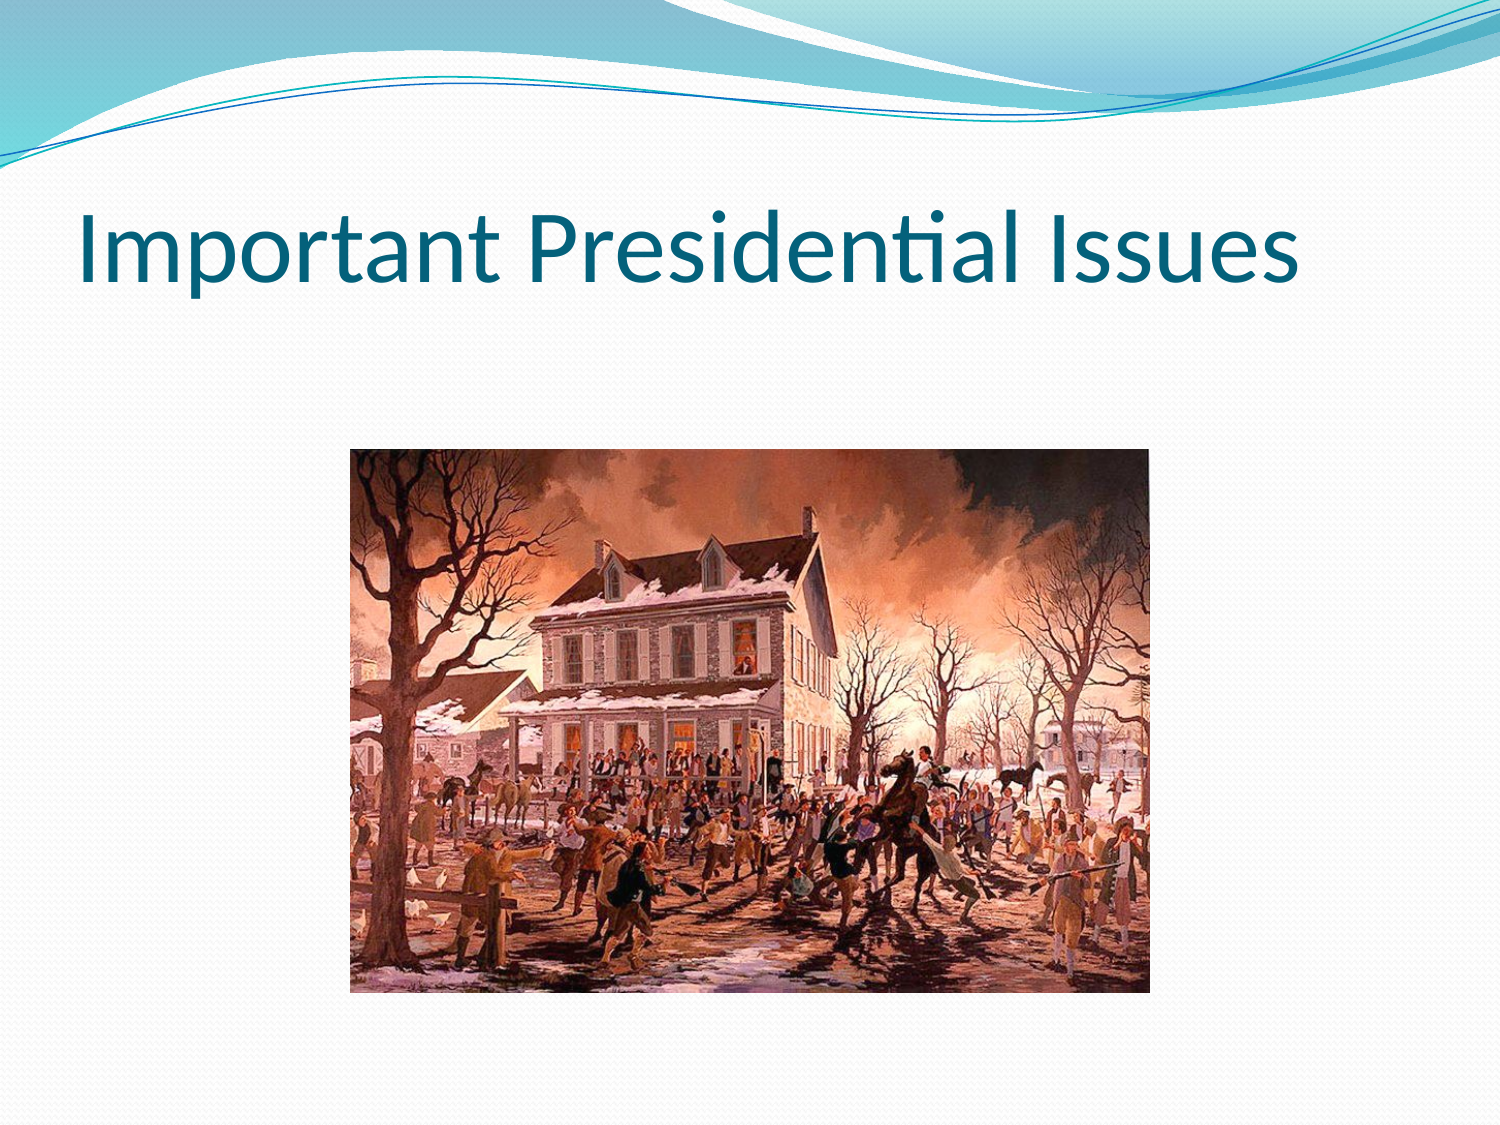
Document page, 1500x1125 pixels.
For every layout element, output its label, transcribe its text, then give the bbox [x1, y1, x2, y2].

picture [349, 449, 1151, 993]
title Important Presidential Issues [75, 115, 1425, 303]
